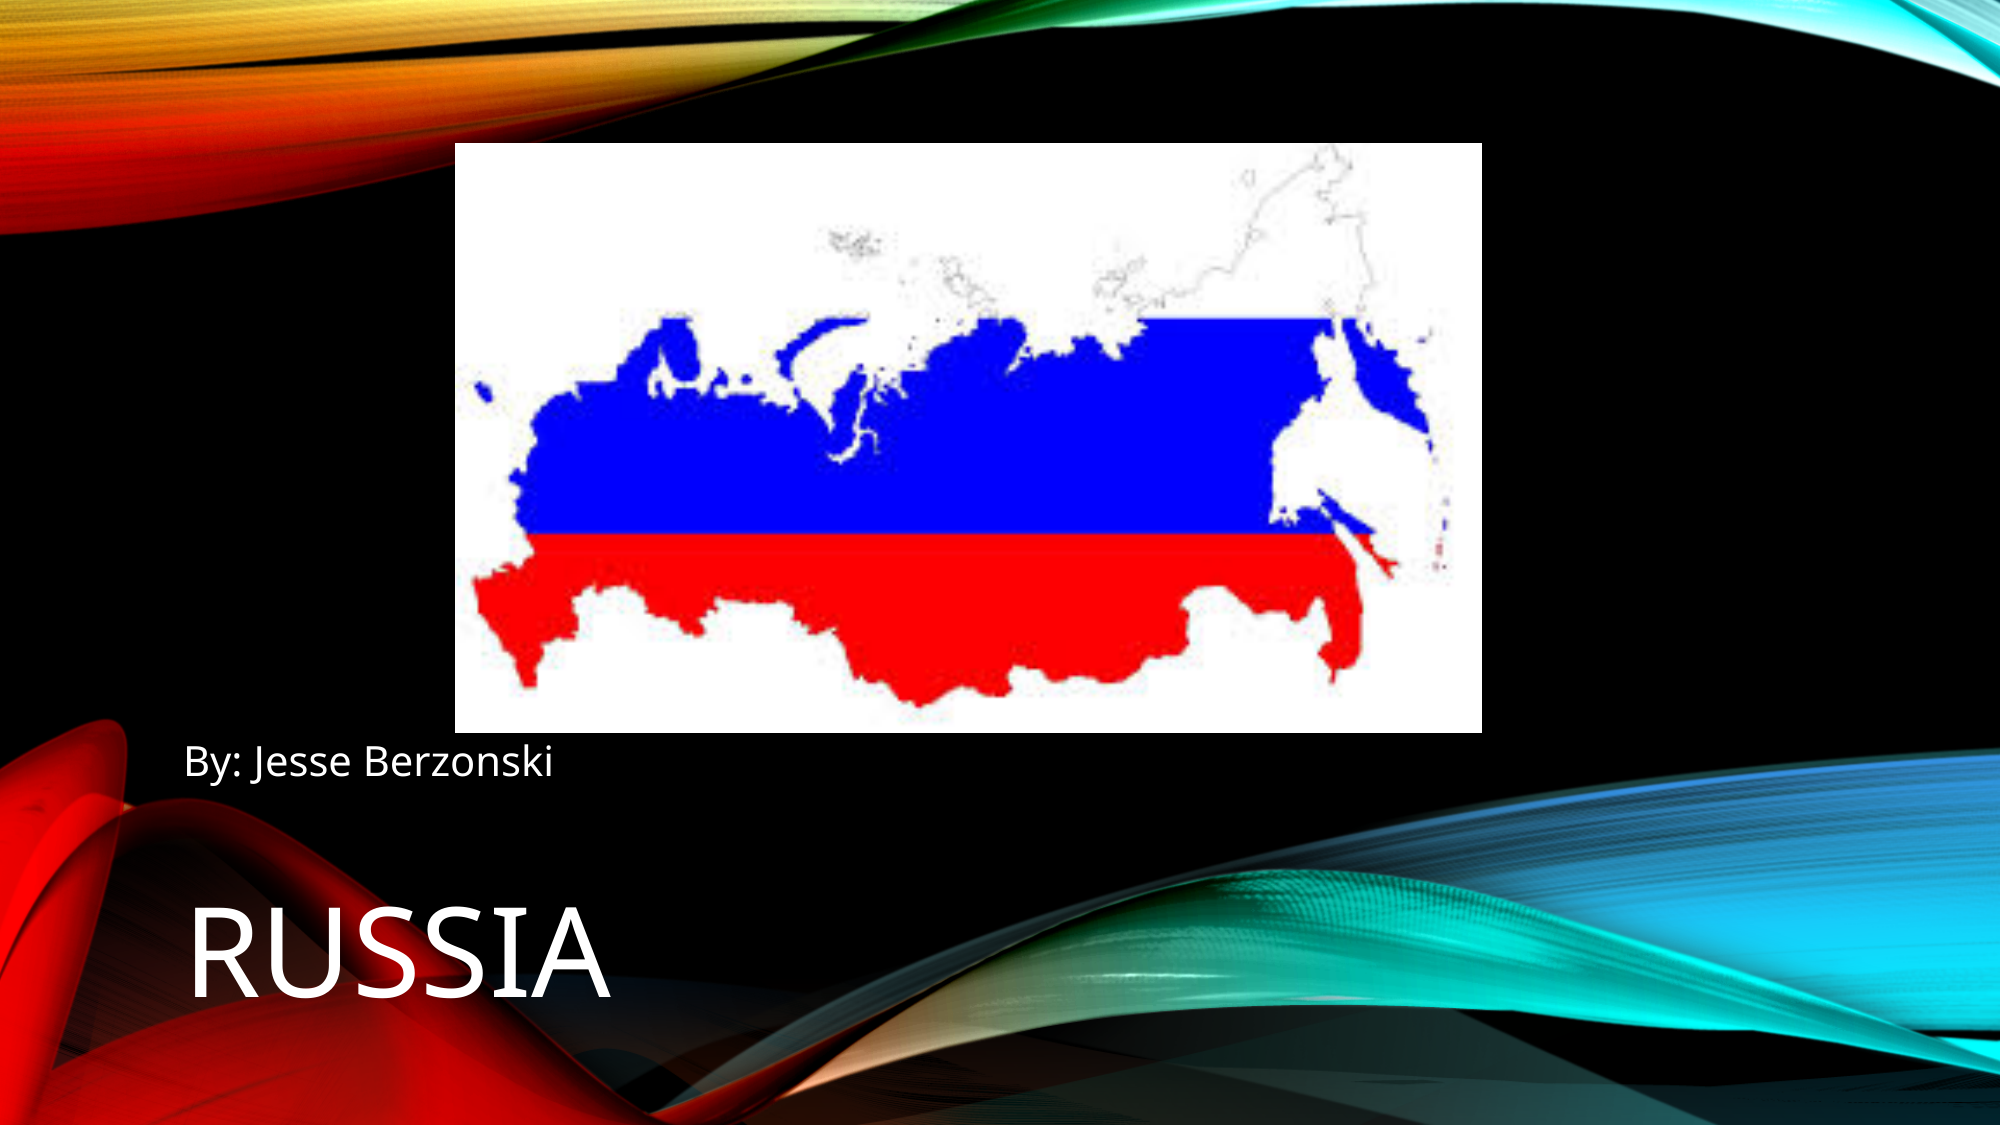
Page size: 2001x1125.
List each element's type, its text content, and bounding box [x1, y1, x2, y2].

title Russia [168, 846, 1719, 1033]
subtitle By: Jesse Berzonski [168, 732, 1719, 846]
picture [0, 0, 2000, 1125]
